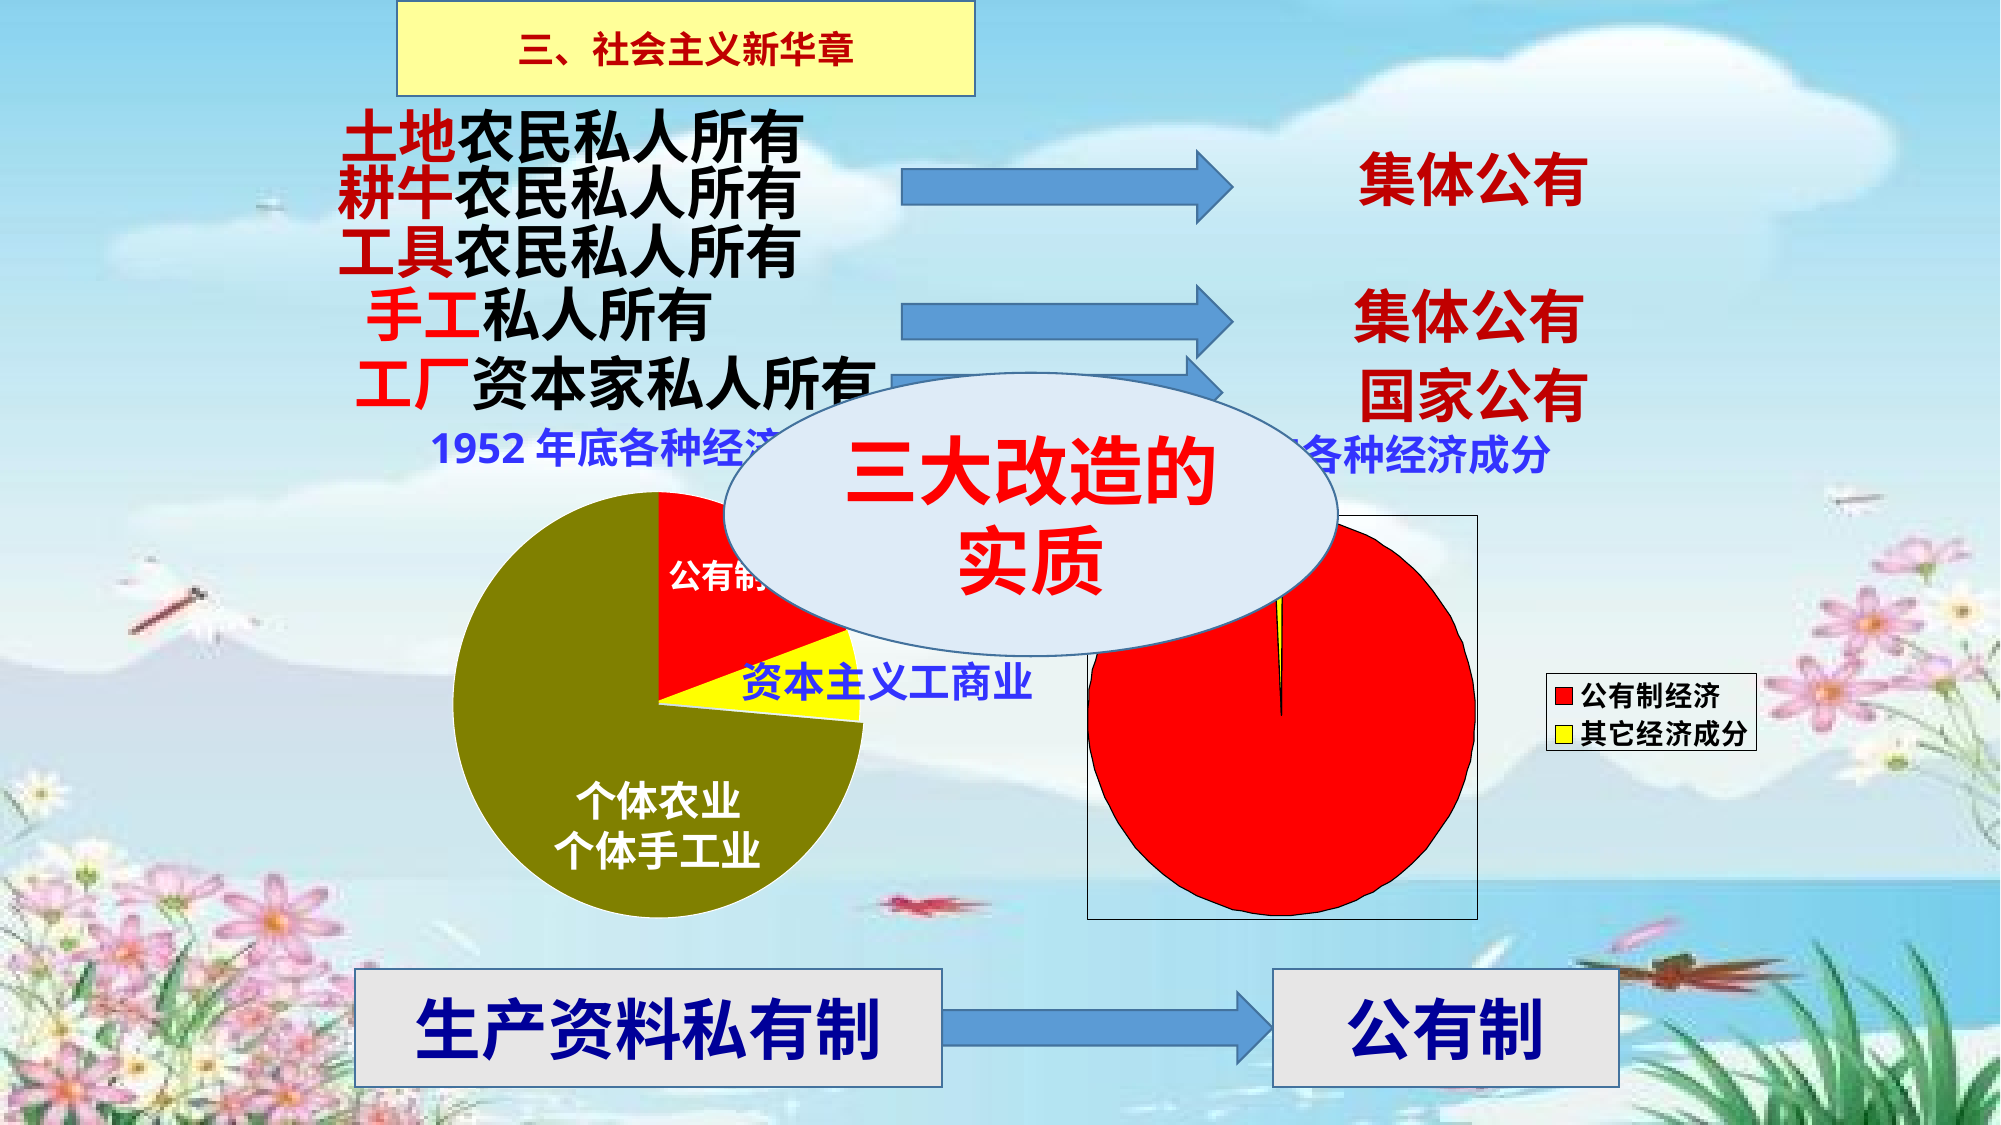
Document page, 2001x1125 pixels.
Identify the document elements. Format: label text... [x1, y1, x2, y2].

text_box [452, 491, 864, 918]
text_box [1043, 465, 1769, 966]
text_box [900, 283, 1235, 360]
text_box 公有制 [1272, 968, 1620, 1088]
text_box 耕牛农民私人所有 [323, 162, 819, 220]
text_box 土地农民私人所有 [325, 106, 822, 177]
text_box 集体公有 [1338, 286, 1602, 357]
text_box 国家公有 [1343, 365, 1607, 431]
text_box 手工私人所有 [350, 284, 731, 353]
text_box 工具农民私人所有 [323, 220, 819, 292]
text_box [1086, 354, 1224, 400]
text_box 生产资料私有制 [354, 968, 943, 1088]
picture [0, 0, 2001, 1125]
text_box 资本主义工商业 [864, 656, 1035, 707]
text_box 1952年底各种经济成分 [314, 423, 792, 479]
text_box 集体公有 [1343, 149, 1607, 221]
text_box 三大改造的实质 [726, 371, 1320, 658]
text_box 三、社会主义新华章 [396, 0, 976, 97]
text_box [890, 373, 976, 387]
text_box [900, 149, 1235, 225]
text_box [941, 989, 1272, 1066]
text_box 工厂资本家私人所有 [340, 353, 895, 423]
text_box 1956年各种经济成分 [1283, 431, 1658, 465]
